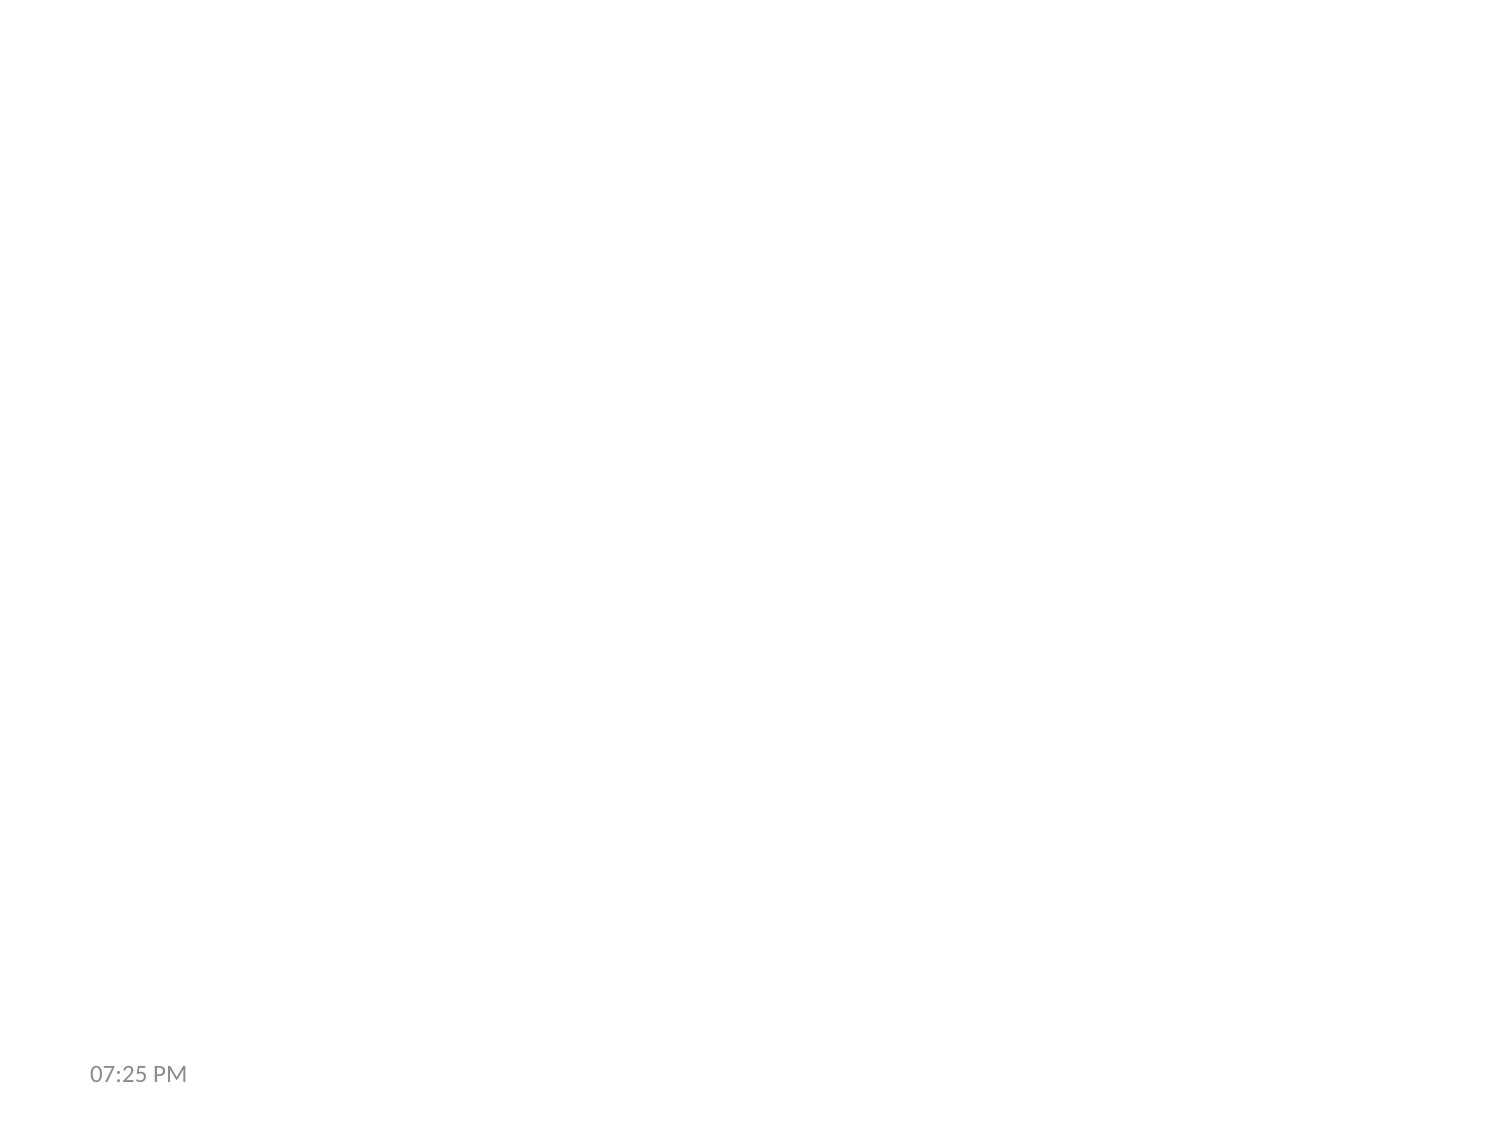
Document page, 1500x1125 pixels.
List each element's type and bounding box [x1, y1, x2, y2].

slide_number [75, 1042, 425, 1103]
